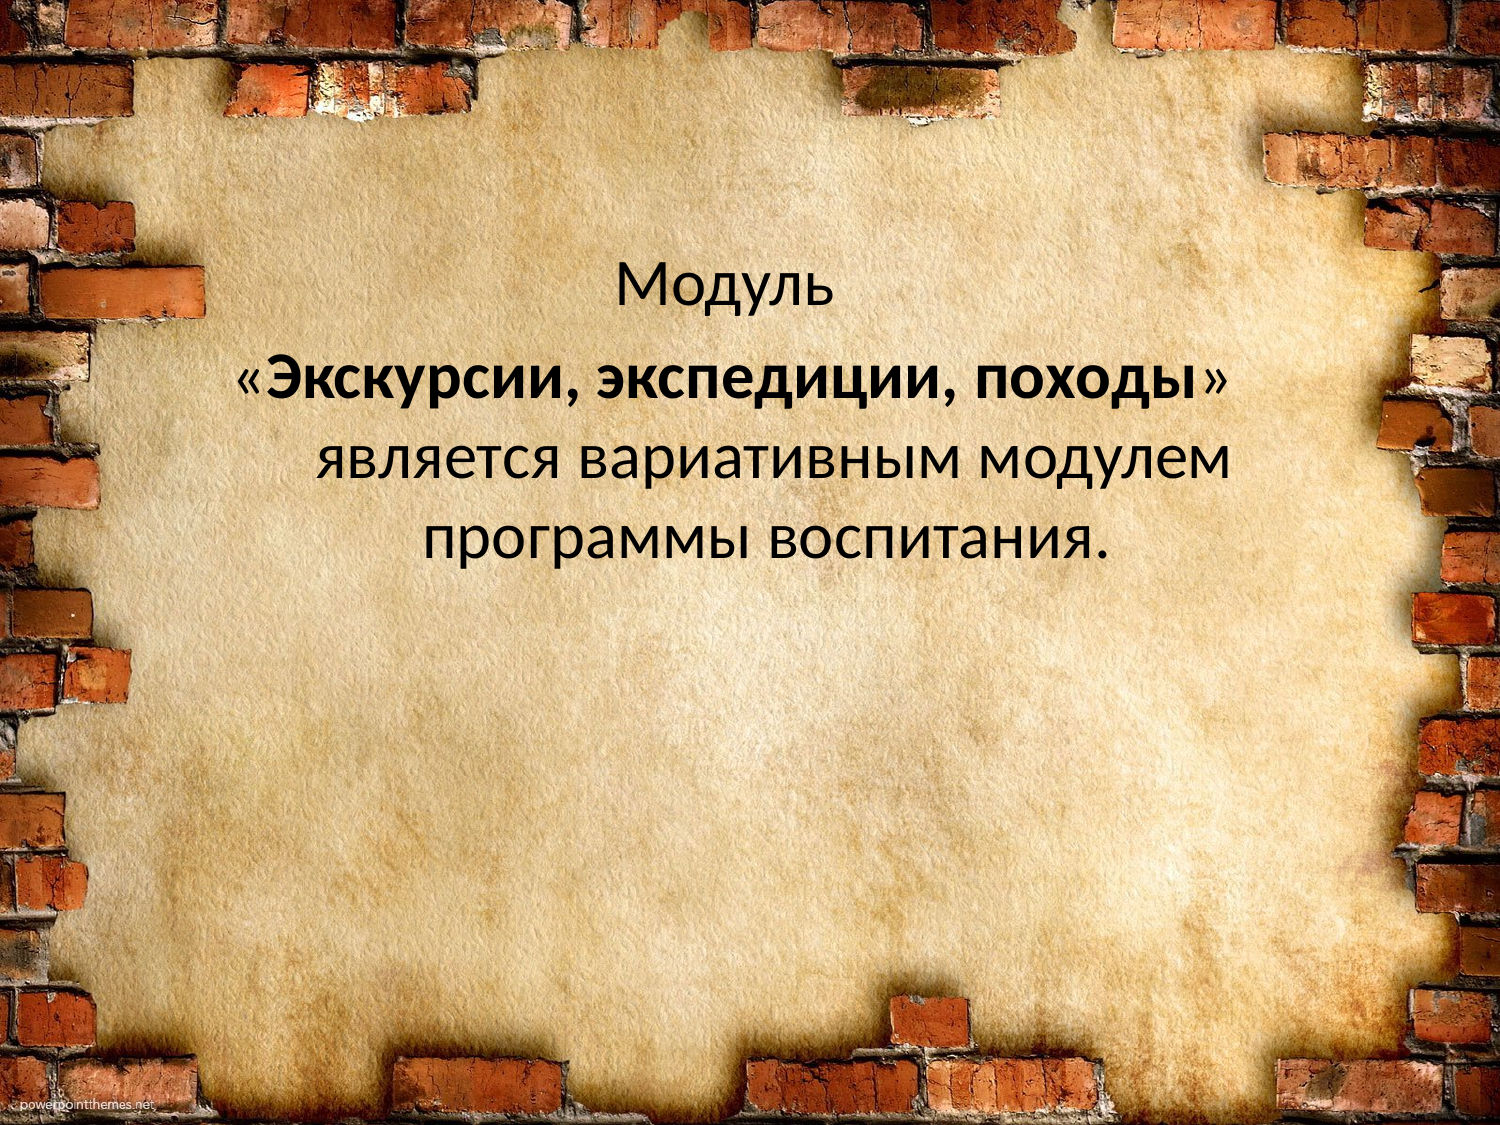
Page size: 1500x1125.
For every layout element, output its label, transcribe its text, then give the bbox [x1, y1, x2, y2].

picture [0, 0, 1500, 1125]
list Модуль «Экскурсии, экспедиции, походы» является вариативным модулем программы воспитания. [159, 137, 1306, 715]
